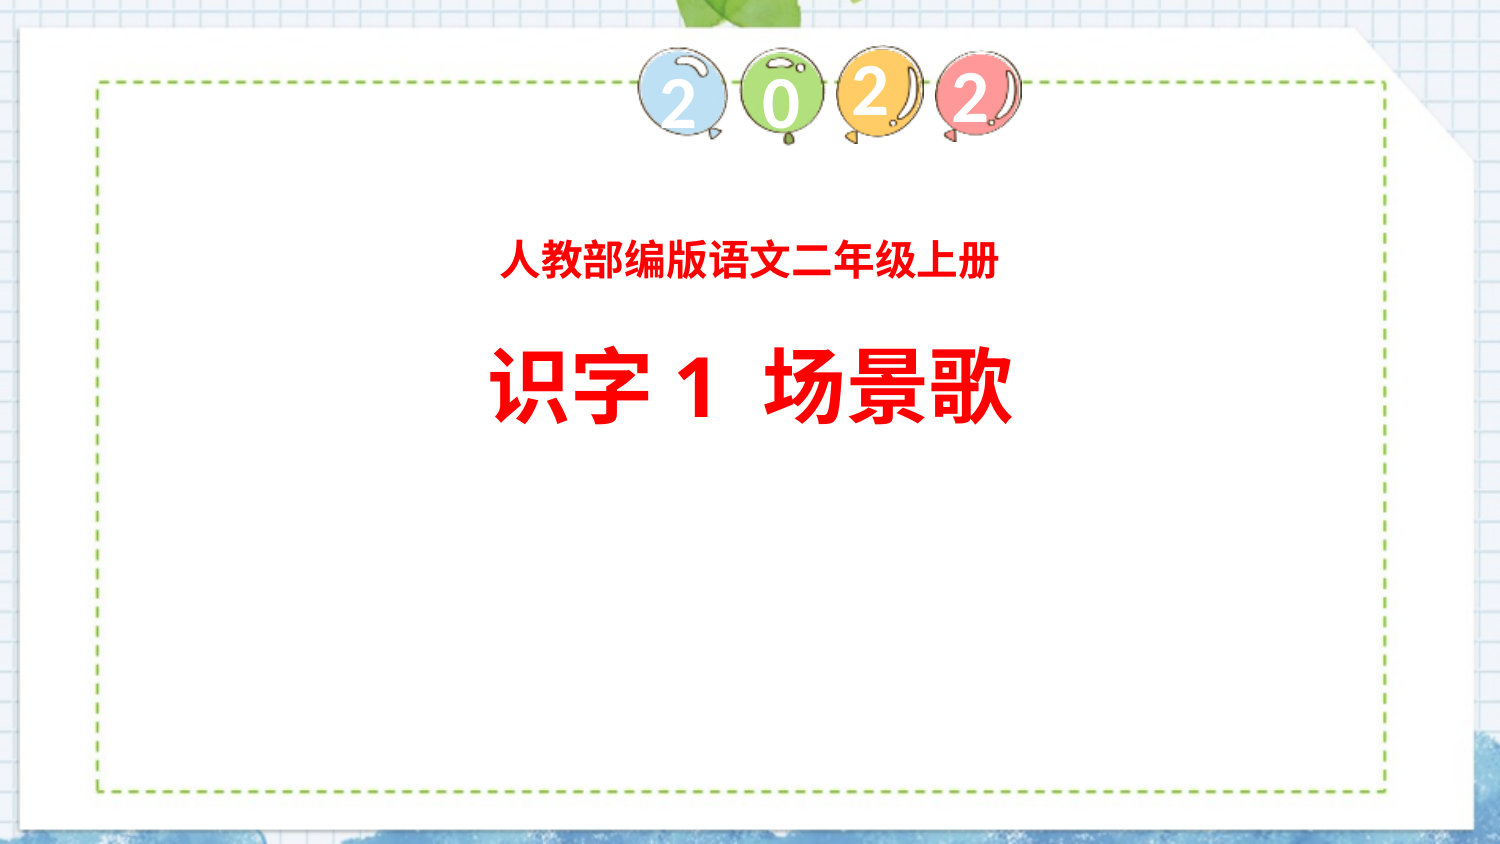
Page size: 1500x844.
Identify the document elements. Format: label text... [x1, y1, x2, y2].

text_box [630, 40, 730, 153]
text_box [730, 40, 837, 153]
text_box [935, 40, 1022, 146]
text_box 人教部编版语文二年级上册 识字1 场景歌 [0, 197, 1500, 446]
picture [0, 446, 1500, 844]
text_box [836, 33, 924, 144]
picture [0, 0, 1500, 197]
